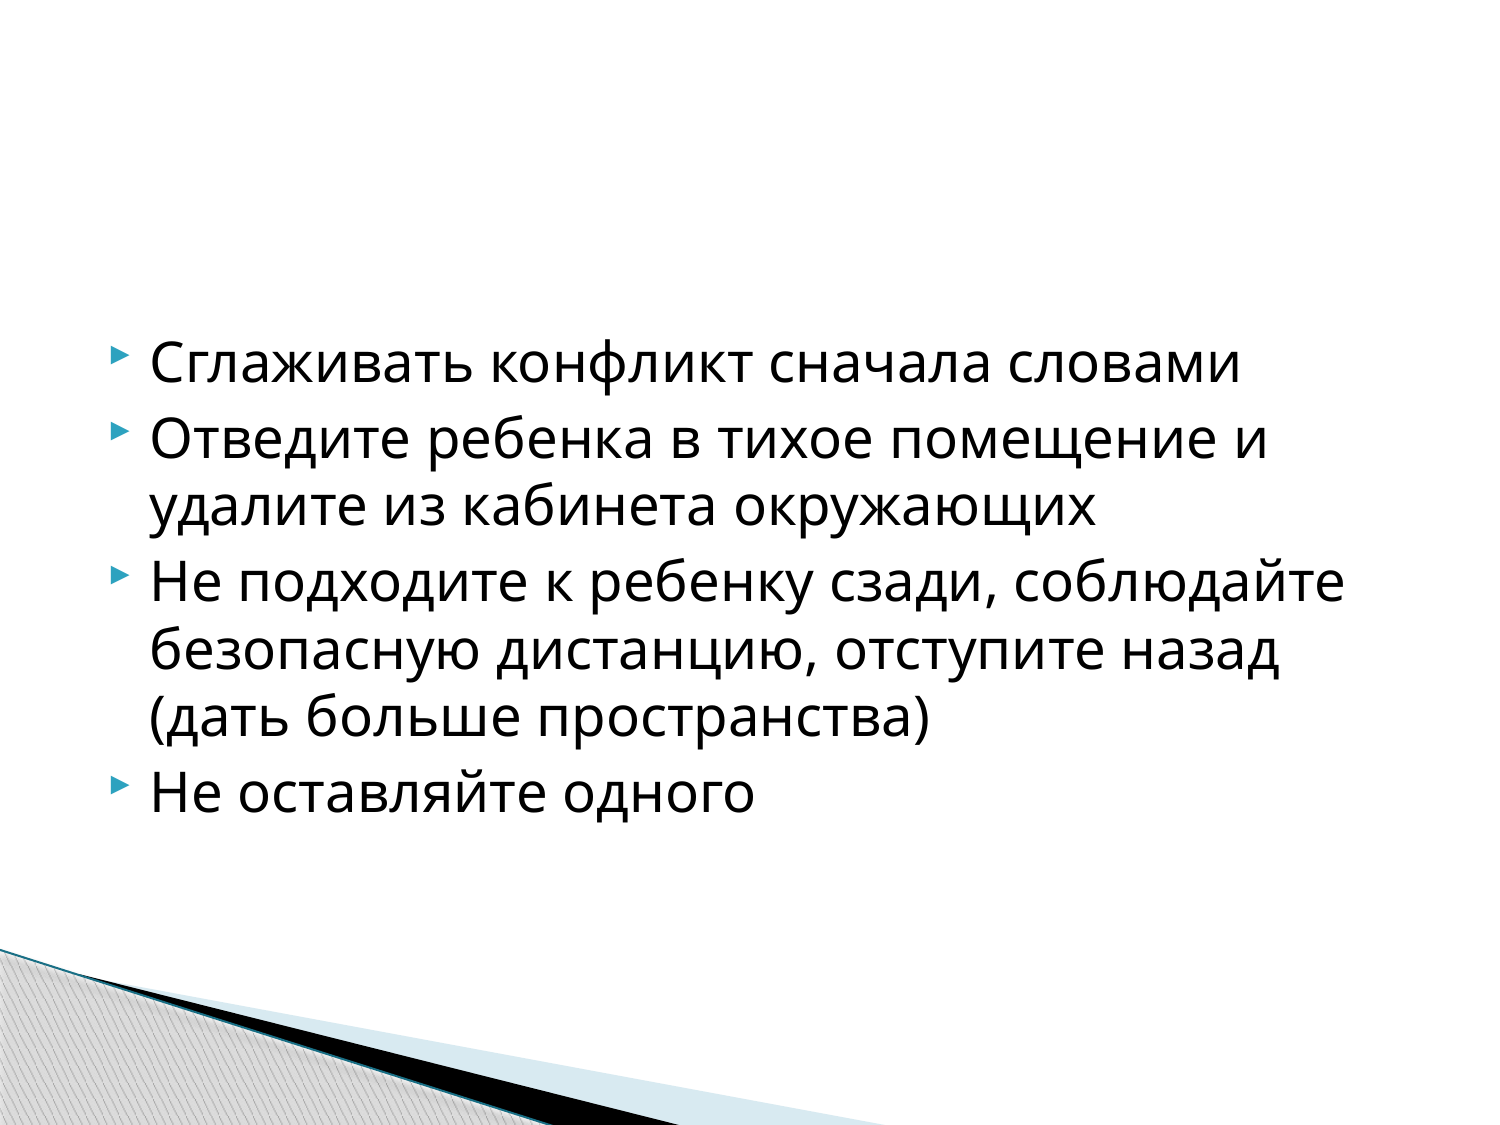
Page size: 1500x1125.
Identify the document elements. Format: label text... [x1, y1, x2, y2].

list Сглаживать конфликт сначала словами Отведите ребенка в тихое помещение и удалите из кабинета окружающих Не подходите к ребенку сзади, соблюдайте безопасную дистанцию, отступите назад (дать больше пространства) Не оставляйте одного [75, 243, 1425, 986]
